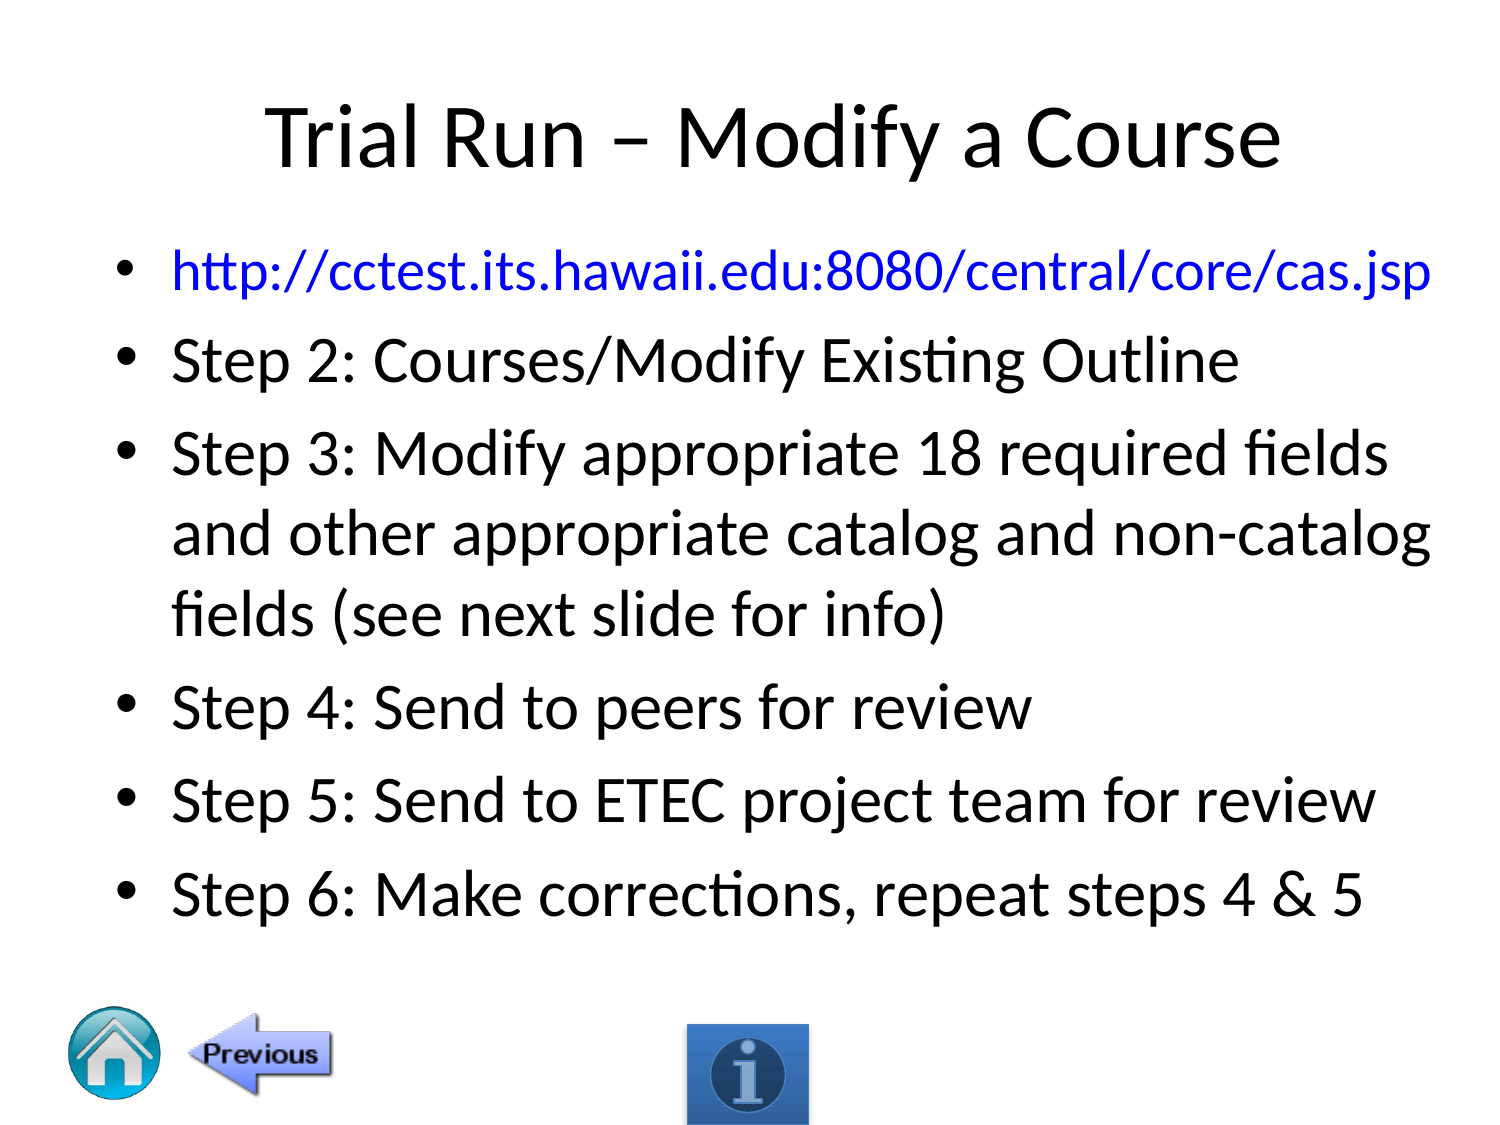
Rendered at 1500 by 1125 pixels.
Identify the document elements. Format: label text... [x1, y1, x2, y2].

text_box http://cctest.its.hawaii.edu:8080/central/core/cas.jsp Step 2: Courses/Modify Existing Outline Step 3: Modify appropriate 18 required fields and other appropriate catalog and non-catalog fields (see next slide for info) Step 4: Send to peers for review Step 5: Send to ETEC project team for review Step 6: Make corrections, repeat steps 4 & 5 [99, 224, 1450, 968]
text_box Trial Run – Modify a Course [99, 37, 1450, 224]
picture [62, 999, 166, 1104]
picture [187, 1012, 338, 1102]
text_box [687, 1024, 809, 1125]
